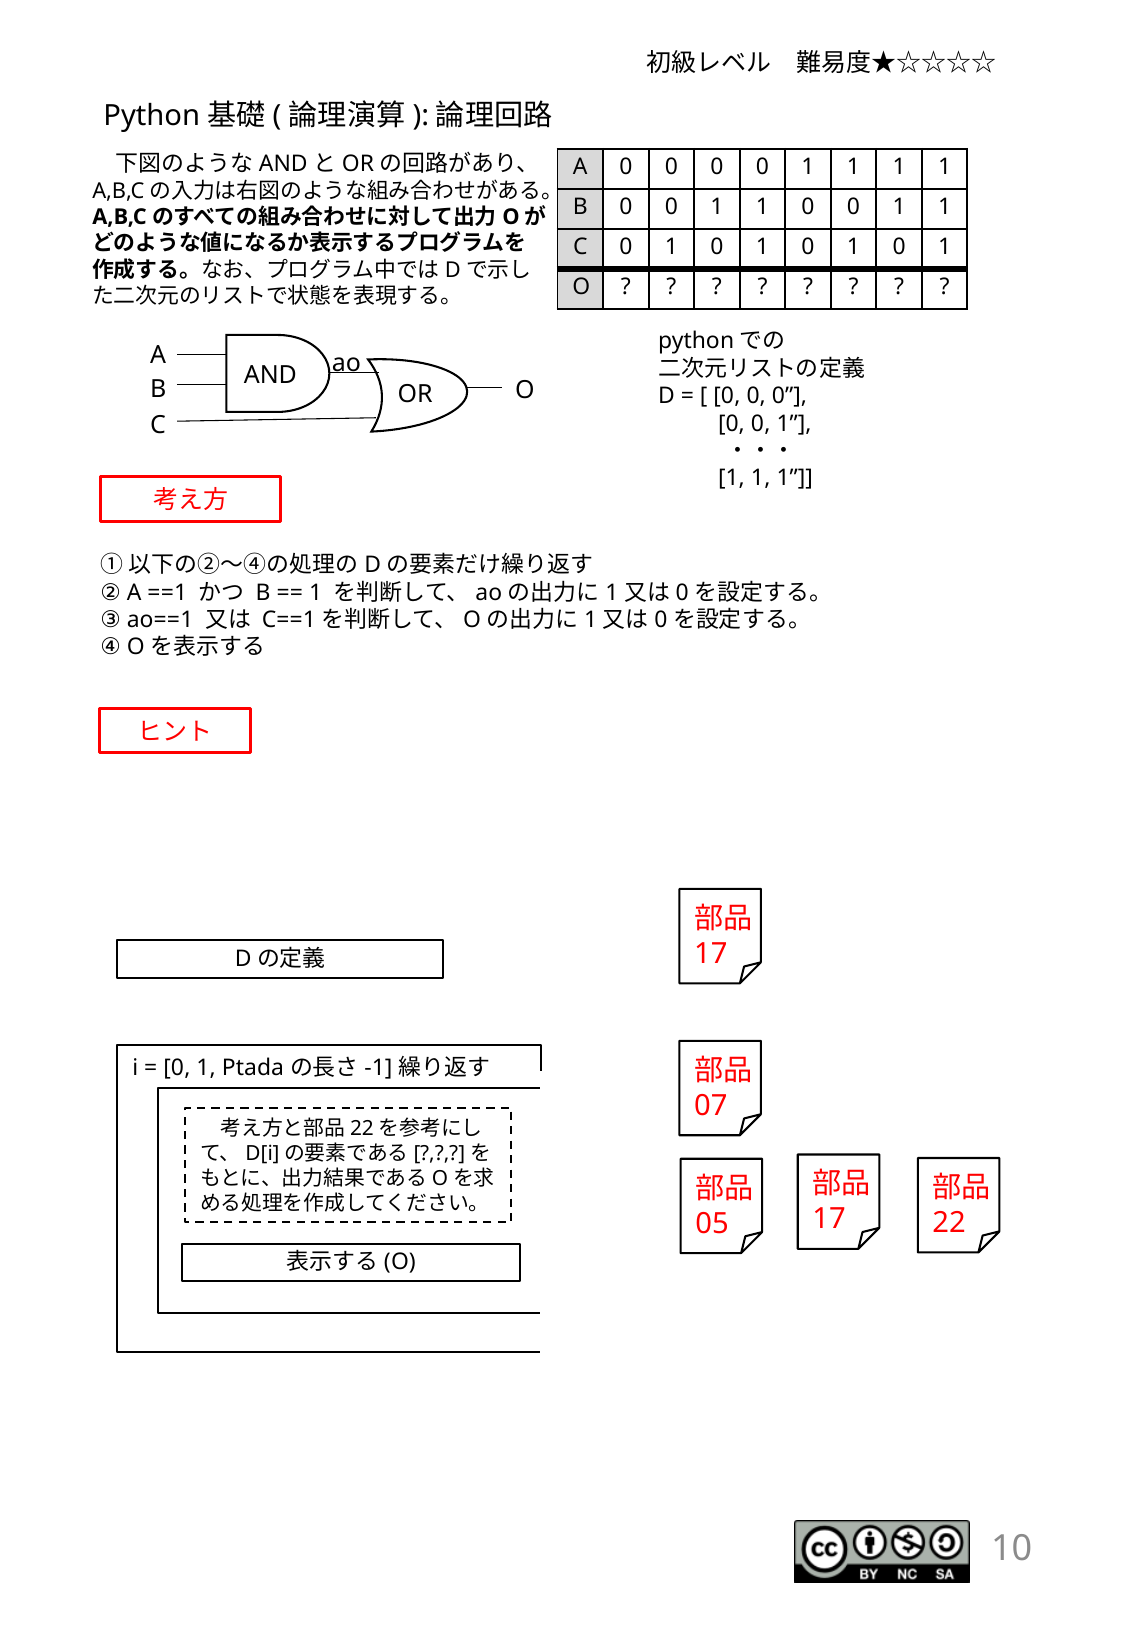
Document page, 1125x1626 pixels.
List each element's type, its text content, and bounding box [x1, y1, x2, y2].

table_cell ? [604, 272, 648, 308]
table_header 1 [786, 150, 830, 188]
table_cell ? [786, 272, 830, 308]
text_box ao [317, 339, 391, 384]
table_cell B [558, 190, 602, 228]
slide_number 10 [794, 1506, 1048, 1593]
table_cell ? [650, 272, 693, 308]
table_header 0 [741, 150, 784, 188]
table_cell 0 [877, 230, 921, 266]
text_box ヒント [99, 708, 251, 753]
table_header 0 [604, 150, 648, 188]
text_box 考え方 [100, 476, 281, 522]
table_cell C [558, 230, 602, 266]
table_cell ? [695, 272, 739, 308]
text_box ①以下の②～④の処理のDの要素だけ繰り返す ② A ==1 かつ B == 1 を判断して、aoの出力に1又は0を設定する。 ③ ao==1 又は C==1を判断して、Oの出力に1又は0を設定する。 ④ Oを表示する [85, 542, 990, 667]
table_header 1 [832, 150, 875, 188]
text_box Dの定義 [117, 940, 444, 979]
table_cell 0 [786, 190, 830, 228]
table_cell 1 [923, 230, 966, 266]
table_cell ? [741, 272, 784, 308]
text_box pythonでの 二次元リストの定義 D = [ [0, 0, 0”], [0, 0, 1”], ・・・ [1, 1, 1”]] [643, 318, 907, 498]
text_box AND [225, 333, 329, 413]
table_cell O [558, 272, 602, 308]
table_cell 0 [650, 190, 693, 228]
table_cell 1 [741, 230, 784, 266]
table_cell ? [923, 272, 966, 308]
table_cell 0 [604, 230, 648, 266]
table_cell ? [832, 272, 875, 308]
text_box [917, 1157, 1015, 1253]
table_cell 0 [832, 190, 875, 228]
text_box O [500, 366, 575, 412]
text_box B [135, 364, 210, 401]
table_cell 1 [923, 190, 966, 228]
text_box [797, 1154, 895, 1249]
table_header 0 [650, 150, 693, 188]
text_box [117, 1045, 606, 1386]
table_cell 1 [877, 190, 921, 228]
table_header 1 [877, 150, 921, 188]
text_box Python基礎(論理演算):論理回路 [88, 88, 1048, 139]
table_cell 0 [786, 230, 830, 266]
text_box A [135, 331, 210, 364]
table_cell 0 [604, 190, 648, 228]
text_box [679, 888, 776, 984]
table_cell ? [877, 272, 921, 308]
table_header 0 [695, 150, 739, 188]
table_cell 0 [695, 230, 739, 266]
table_cell 1 [741, 190, 784, 228]
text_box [177, 417, 376, 422]
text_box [680, 1158, 777, 1254]
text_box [679, 1040, 776, 1136]
table_cell 1 [650, 230, 693, 266]
text_box C [135, 401, 210, 446]
picture [794, 1520, 970, 1583]
table_header 1 [923, 150, 966, 188]
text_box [369, 357, 468, 430]
table_cell 1 [832, 230, 875, 266]
table_cell 1 [695, 190, 739, 228]
text_box 下図のようなANDとORの回路があり、 A,B,Cの入力は右図のような組み合わせがある。A,B,Cのすべての組み合わせに対して出力Oがどのような値になるか表示するプログラムを作成する。なお、プログラム中ではDで示した二次元のリストで状態を表現する。 [77, 141, 563, 315]
text_box 初級レベル 難易度★☆☆☆☆ [631, 39, 1048, 84]
table_header A [558, 150, 602, 188]
